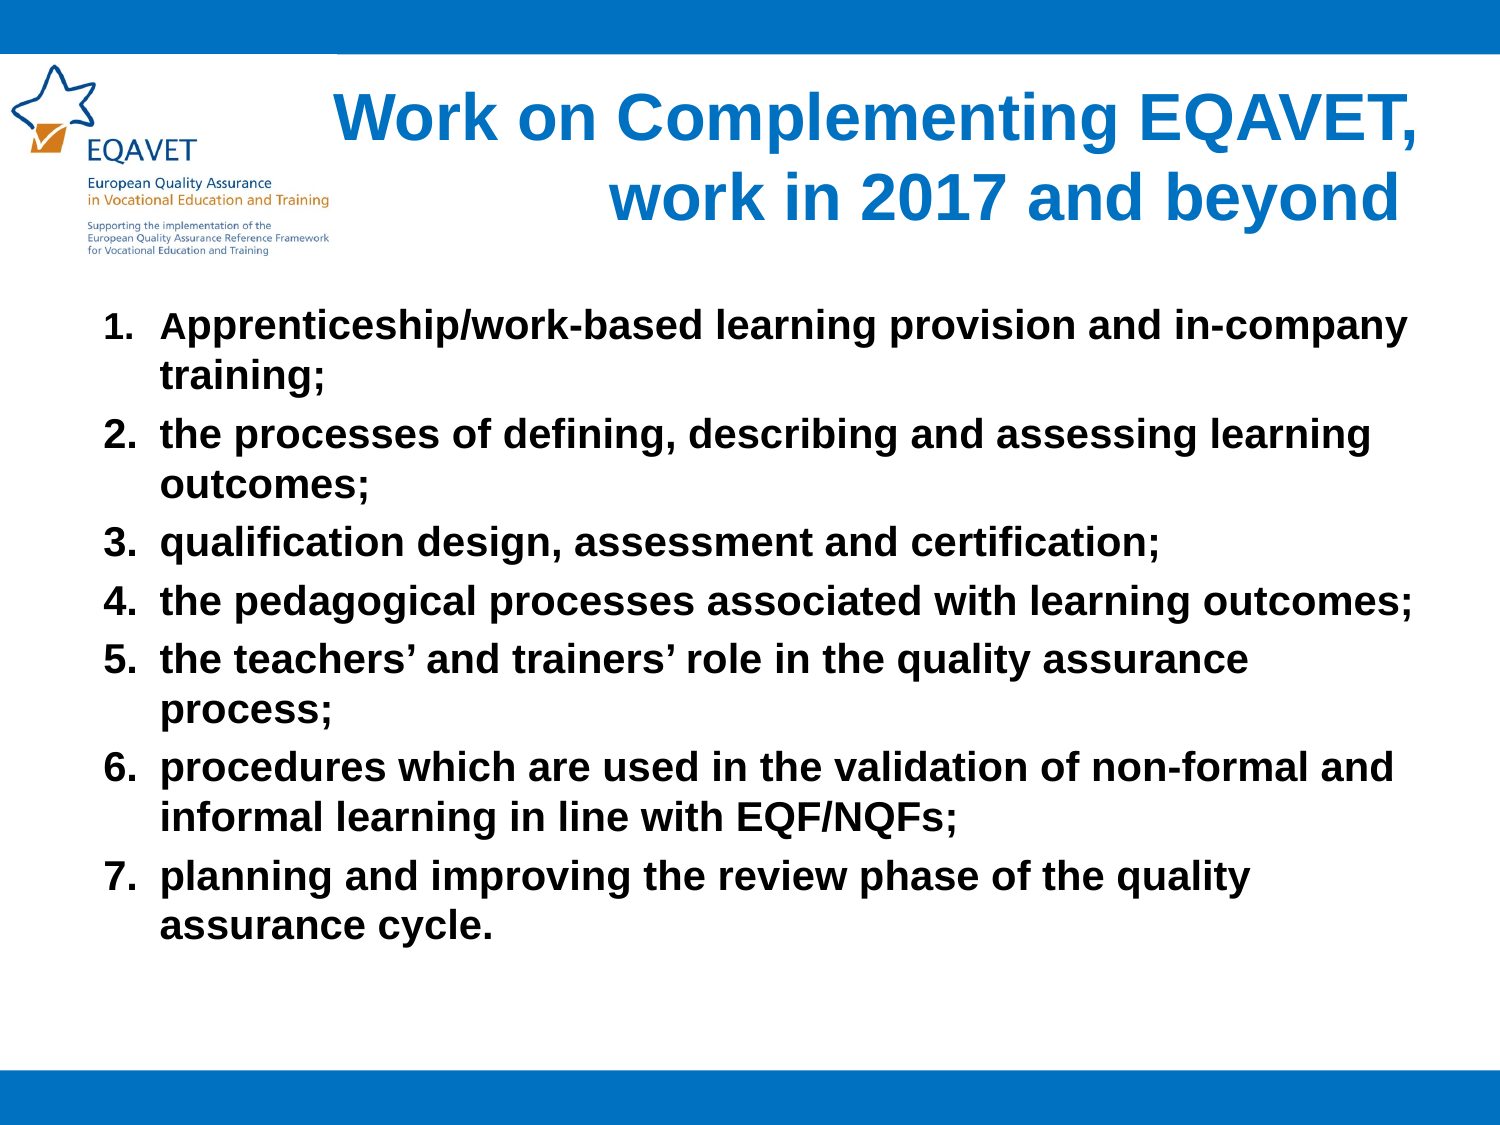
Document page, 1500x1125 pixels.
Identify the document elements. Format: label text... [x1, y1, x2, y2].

list Apprenticeship/work-based learning provision and in-company training; the processes of defining, describing and assessing learning outcomes; qualification design, assessment and certification; the pedagogical processes associated with learning outcomes; the teachers’ and trainers’ role in the quality assurance process; procedures which are used in the validation of non-formal and informal learning in line with EQF/NQFs; planning and improving the review phase of the quality assurance cycle. [88, 290, 1436, 1012]
list Work on Complementing EQAVET, work in 2017 and beyond [253, 66, 1436, 290]
picture [0, 54, 337, 269]
